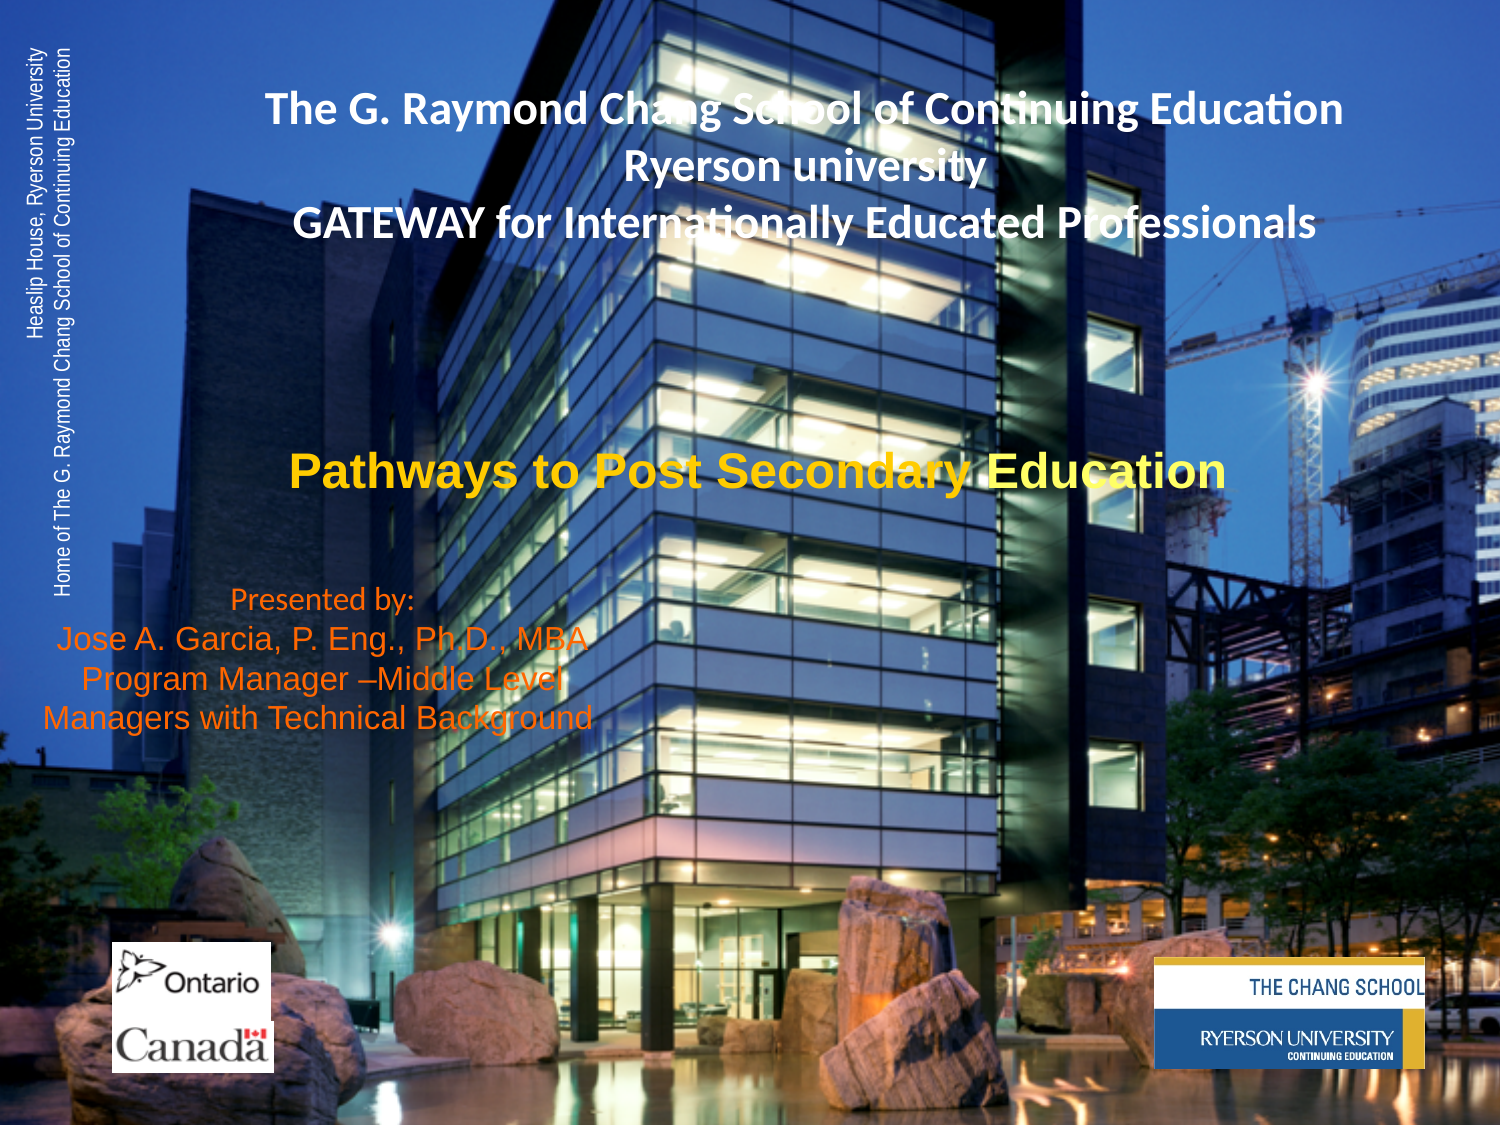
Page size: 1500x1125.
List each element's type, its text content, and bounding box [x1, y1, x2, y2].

picture [0, 0, 1500, 1125]
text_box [112, 941, 274, 1073]
text_box The G. Raymond Chang School of Continuing Education Ryerson university GATEWAY for Internationally Educated Professionals [110, 69, 1500, 256]
text_box Presented by: Jose A. Garcia, P. Eng., Ph.D., MBA Program Manager –Middle Level Managers with Technical Background [0, 569, 647, 787]
text_box Pathways to Post Secondary Education [273, 431, 1243, 507]
